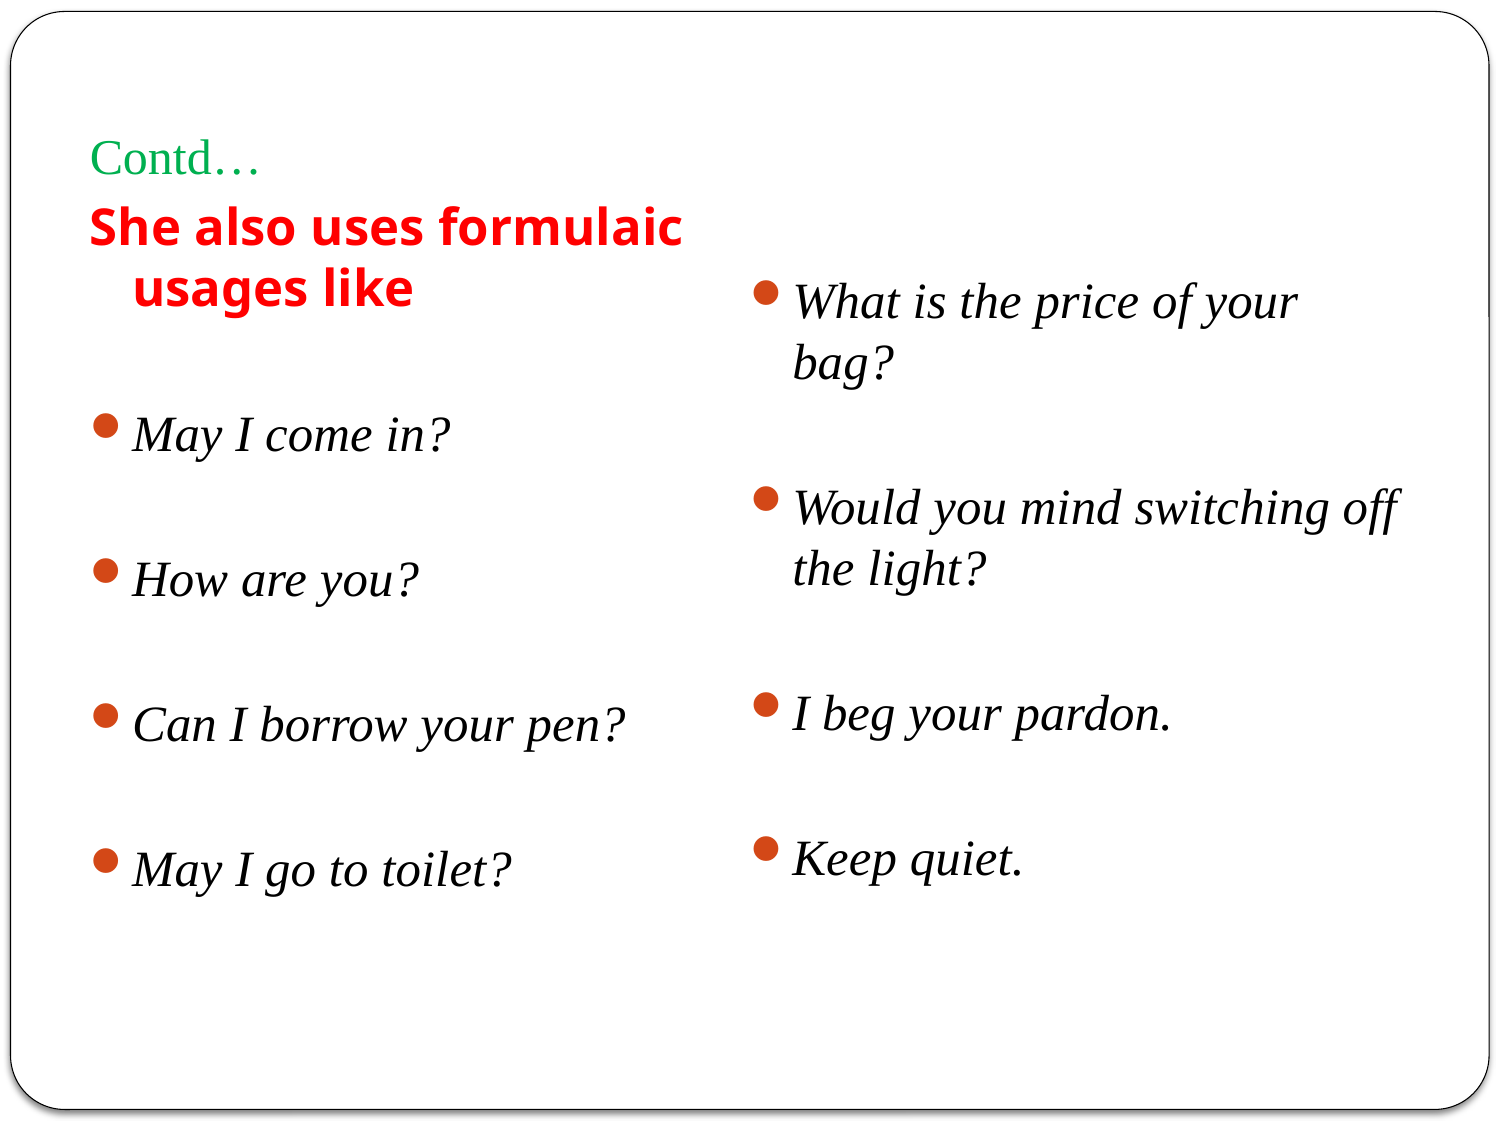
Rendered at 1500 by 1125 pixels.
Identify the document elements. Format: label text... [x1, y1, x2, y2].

list She also uses formulaic usages like May I come in? How are you? Can I borrow your pen? May I go to toilet? What is the price of your bag? Would you mind switching off the light? I beg your pardon. Keep quiet. [75, 187, 1425, 986]
title Contd… [75, 45, 1425, 187]
